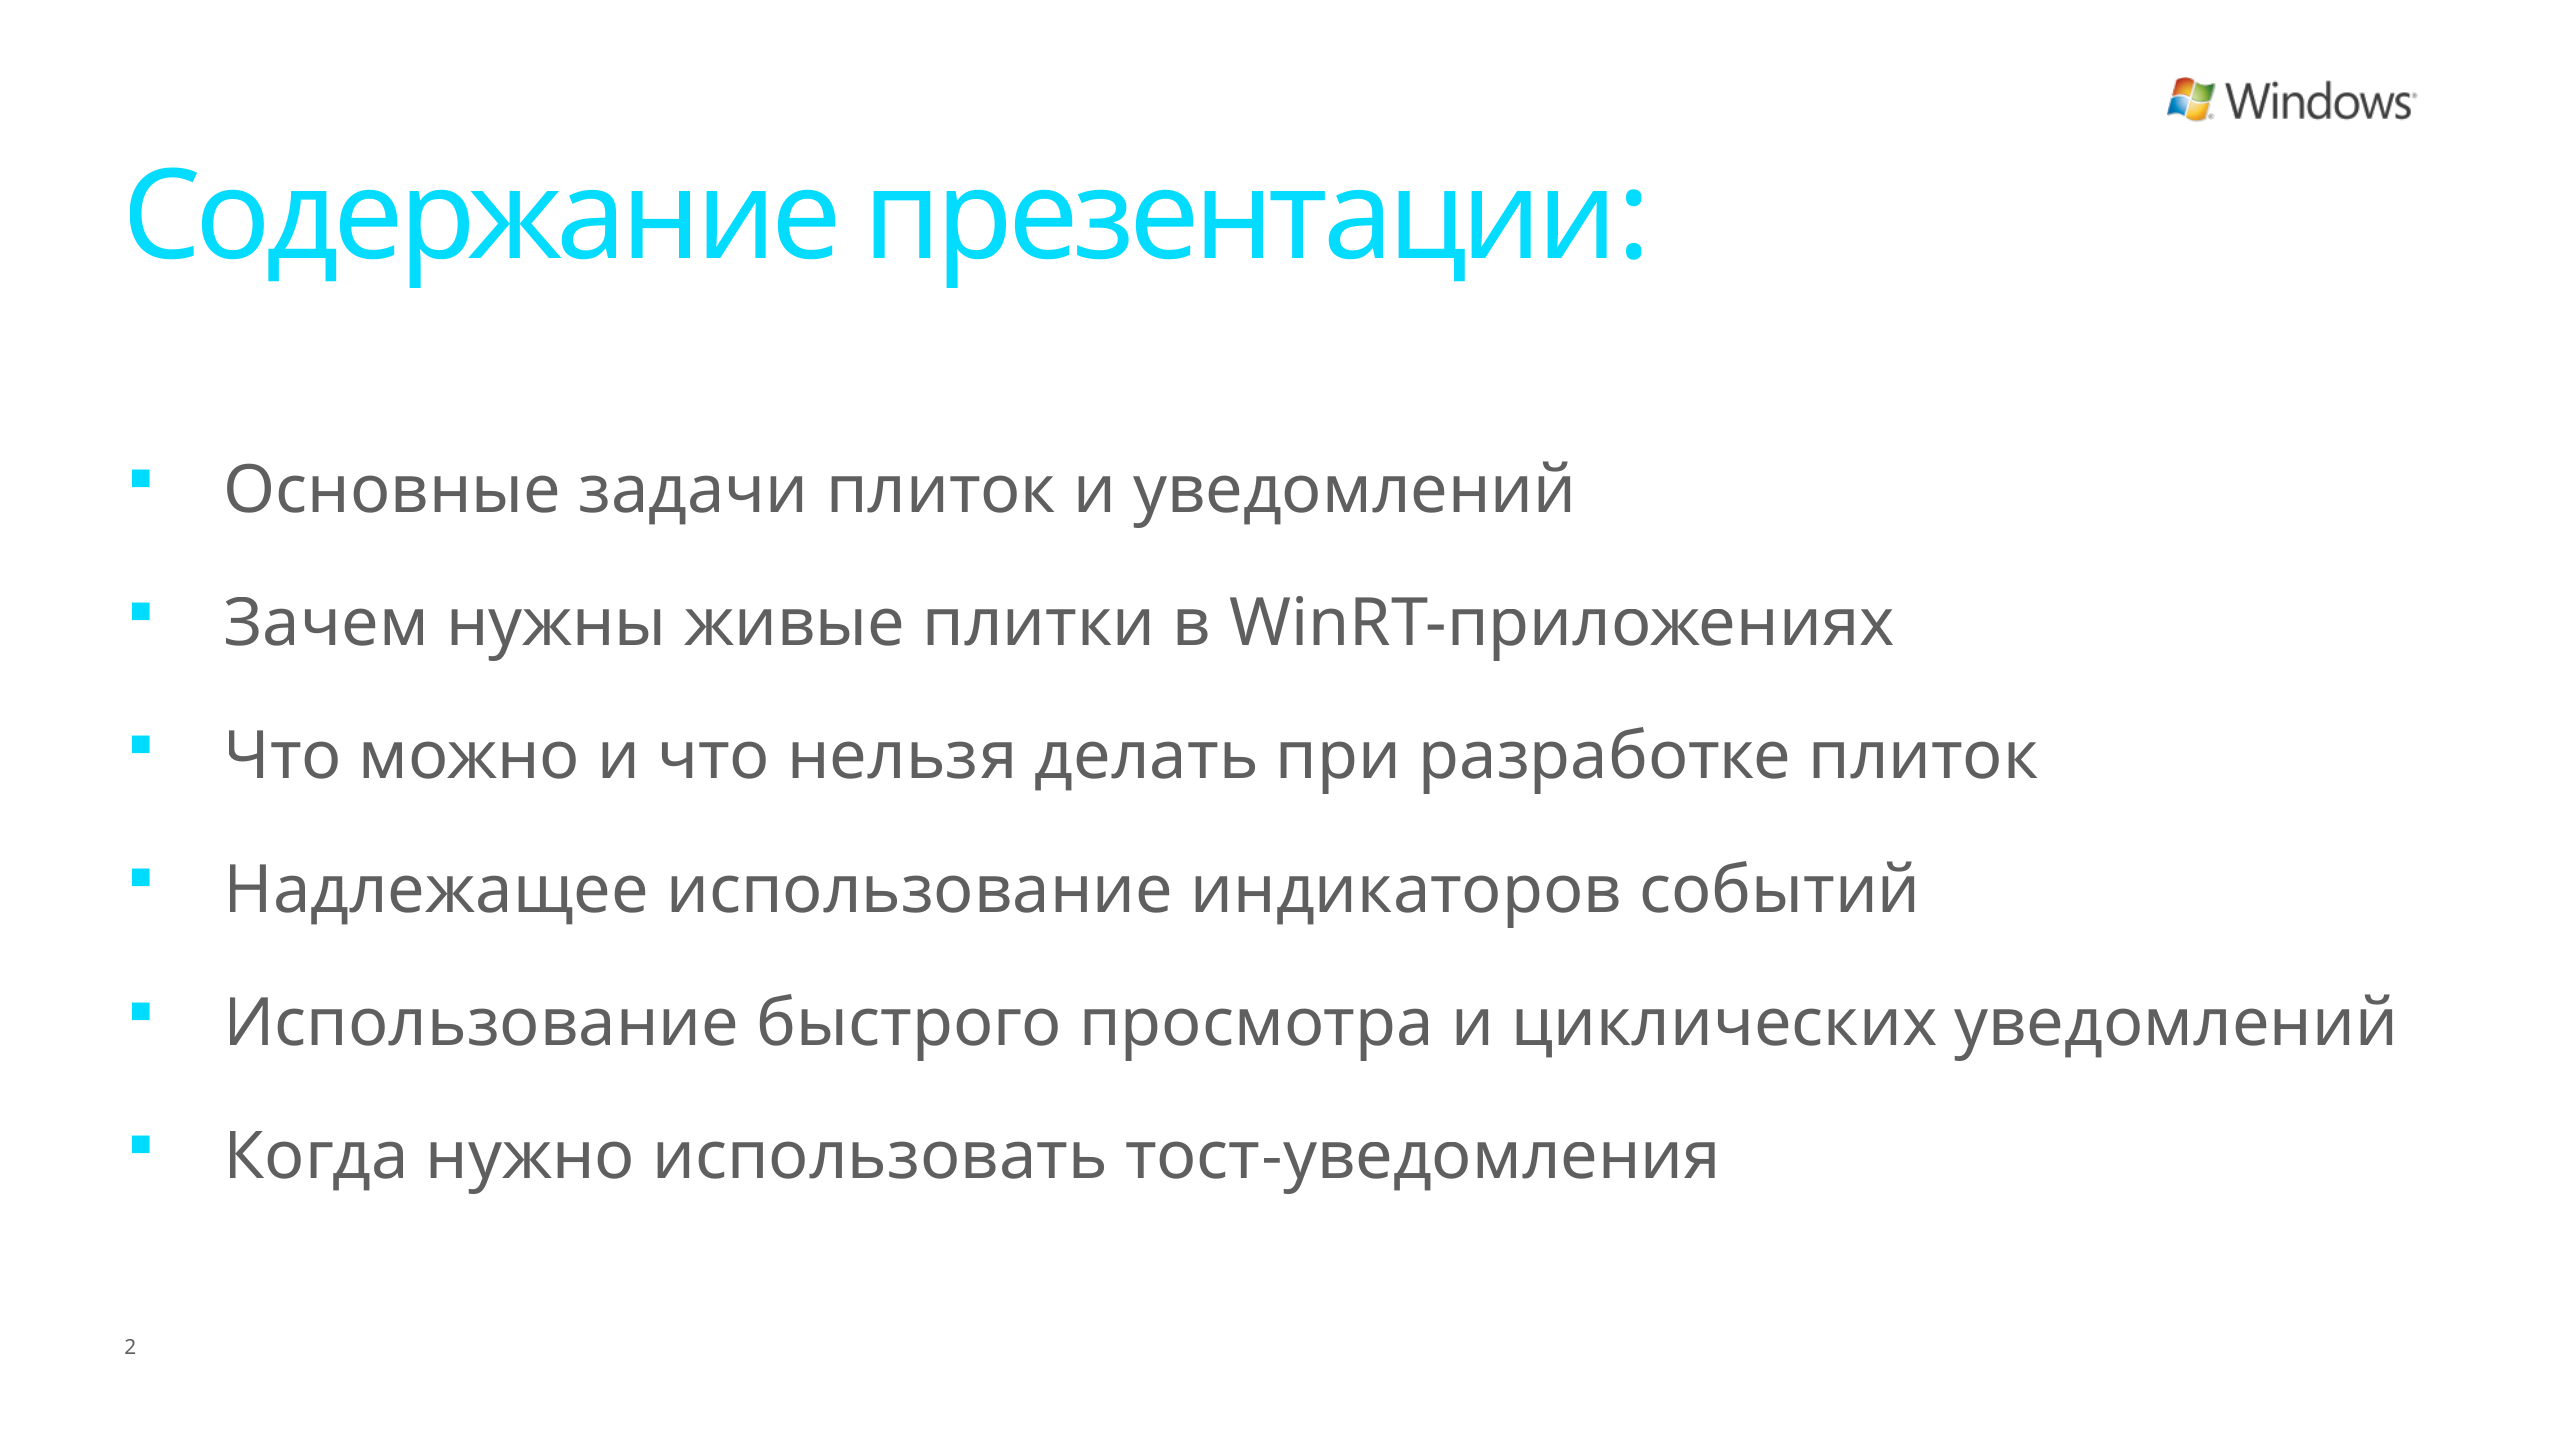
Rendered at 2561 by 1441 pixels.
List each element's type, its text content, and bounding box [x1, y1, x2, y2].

list Основные задачи плиток и уведомлений Зачем нужны живые плитки в WinRT-приложениях Что можно и что нельзя делать при разработке плиток Надлежащее использование индикаторов событий Использование быстрого просмотра и циклических уведомлений Когда нужно использовать тост-уведомления [127, 405, 2561, 1214]
title Содержание презентации: [122, 48, 2465, 286]
